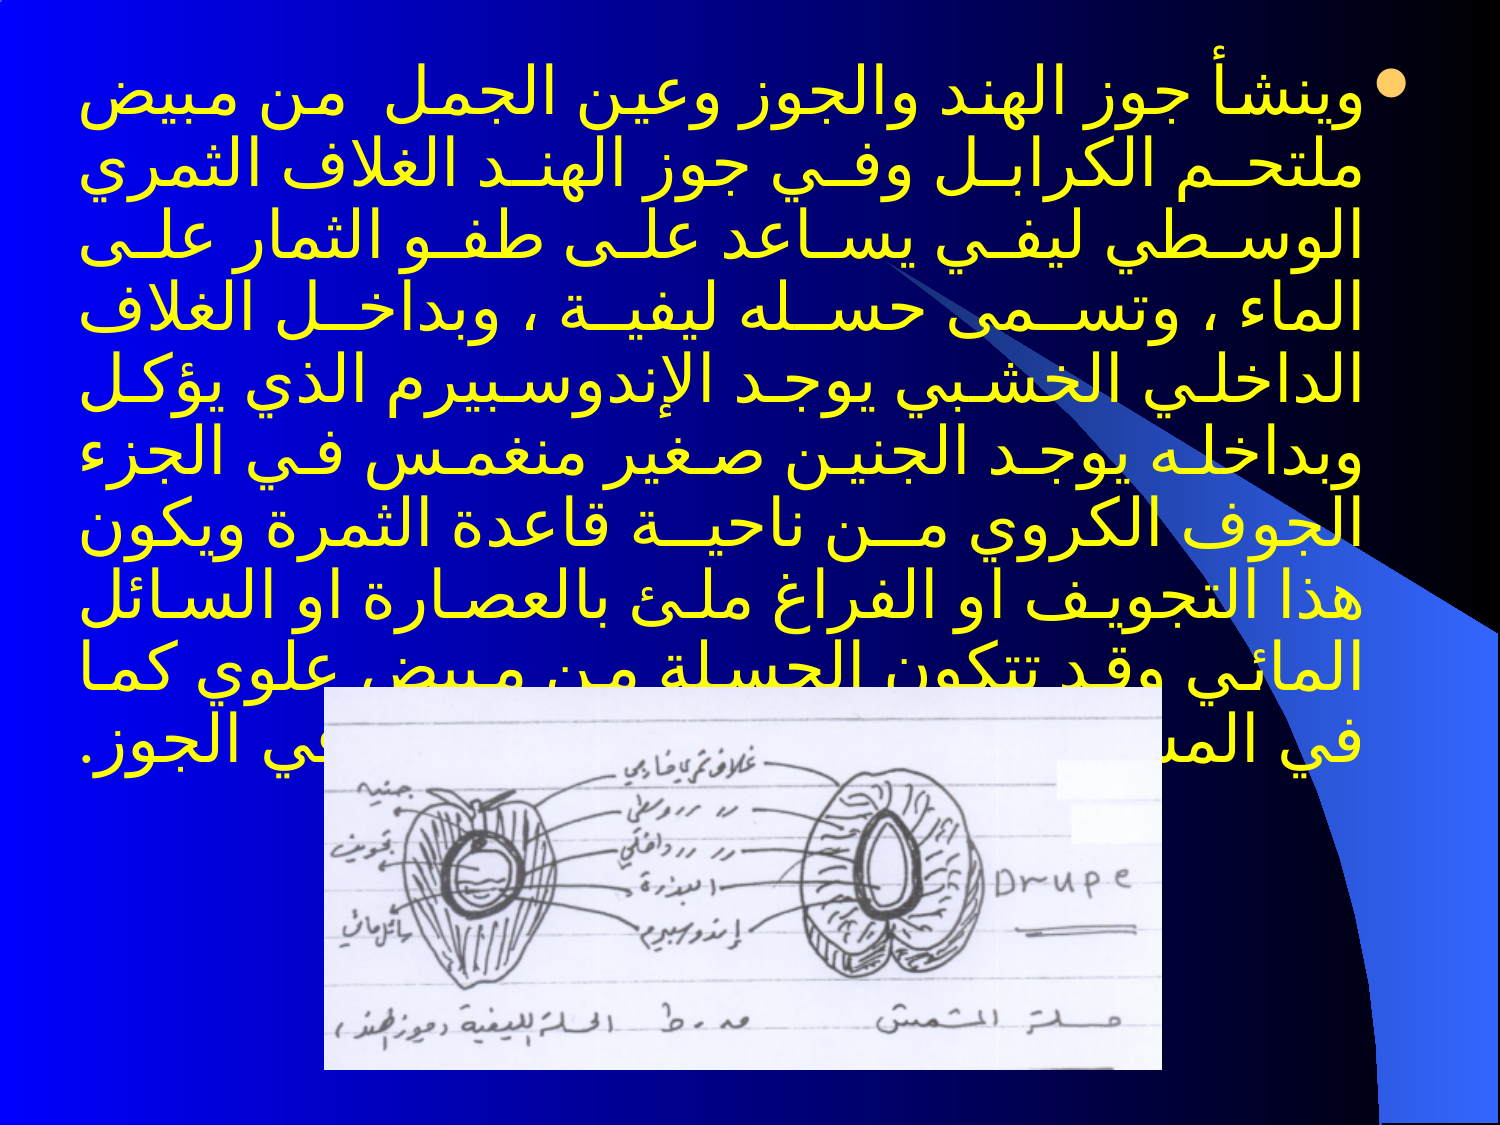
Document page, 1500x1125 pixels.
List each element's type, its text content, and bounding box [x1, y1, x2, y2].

text_box وينشأ جوز الهند والجوز وعين الجمل من مبيض ملتحم الكرابل وفي جوز الهند الغلاف الثمري الوسطي ليفي يساعد على طفو الثمار على الماء ، وتسمى حسله ليفية ، وبداخل الغلاف الداخلي الخشبي يوجد الإندوسبيرم الذي يؤكل وبداخله يوجد الجنين صغير منغمس في الجزء الجوف الكروي من ناحية قاعدة الثمرة ويكون هذا التجويف او الفراغ ملئ بالعصارة او السائل المائي وقد تتكون الحسلة من مبيض علوي كما في المشمش او من مبيض سفلي كما في الجوز. [62, 50, 1438, 675]
picture [324, 687, 1163, 1070]
